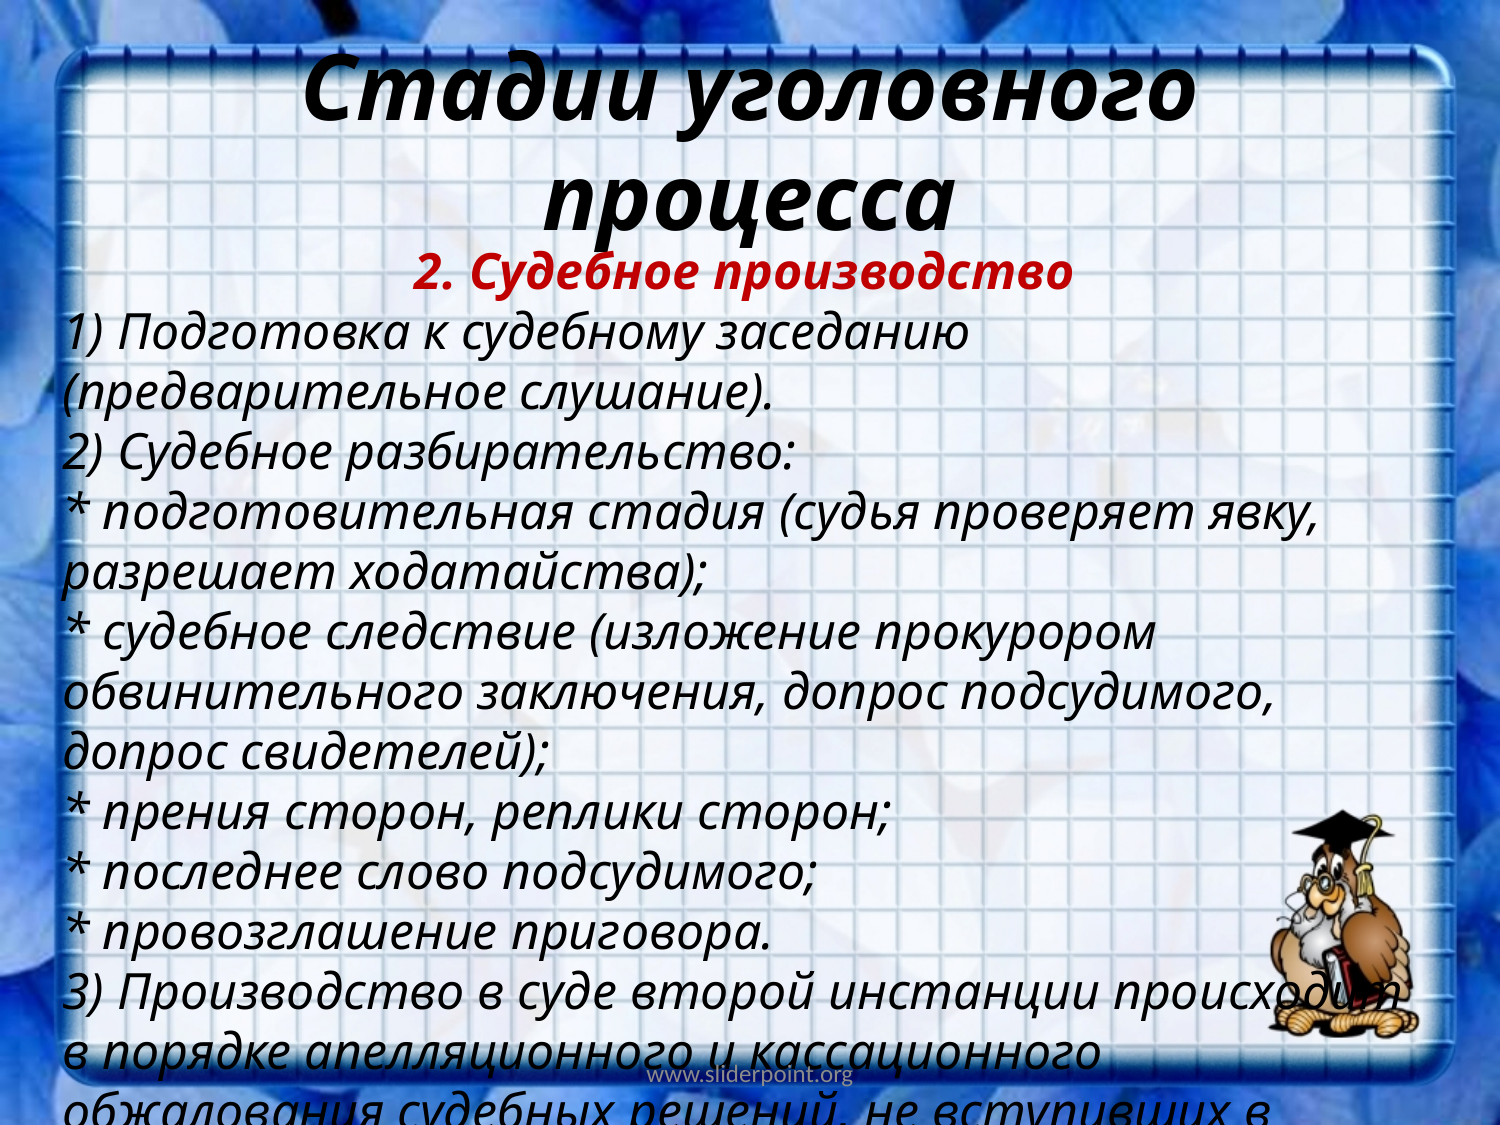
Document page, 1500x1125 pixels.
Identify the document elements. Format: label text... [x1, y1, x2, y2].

title Стадии уголовного процесса [75, 45, 1425, 231]
footer www.sliderpoint.org [512, 1042, 988, 1103]
text_box 2. Судебное производство 1) Подготовка к судебному заседанию (предварительное слушание). 2) Судебное разбирательство: * подготовительная стадия (судья проверяет явку, разрешает ходатайства); * судебное следствие (изложение прокурором обвинительного заключения, допрос подсудимого, допрос свидетелей); * прения сторон, реплики сторон; * последнее слово подсудимого; * провозглашение приговора. 3) Производство в суде второй инстанции происходит в порядке апелляционного и кассационного обжалования судебных решений, не вступивших в законную силу. 4) Исполнение приговора. [47, 231, 1442, 1125]
picture [0, 0, 1500, 1125]
